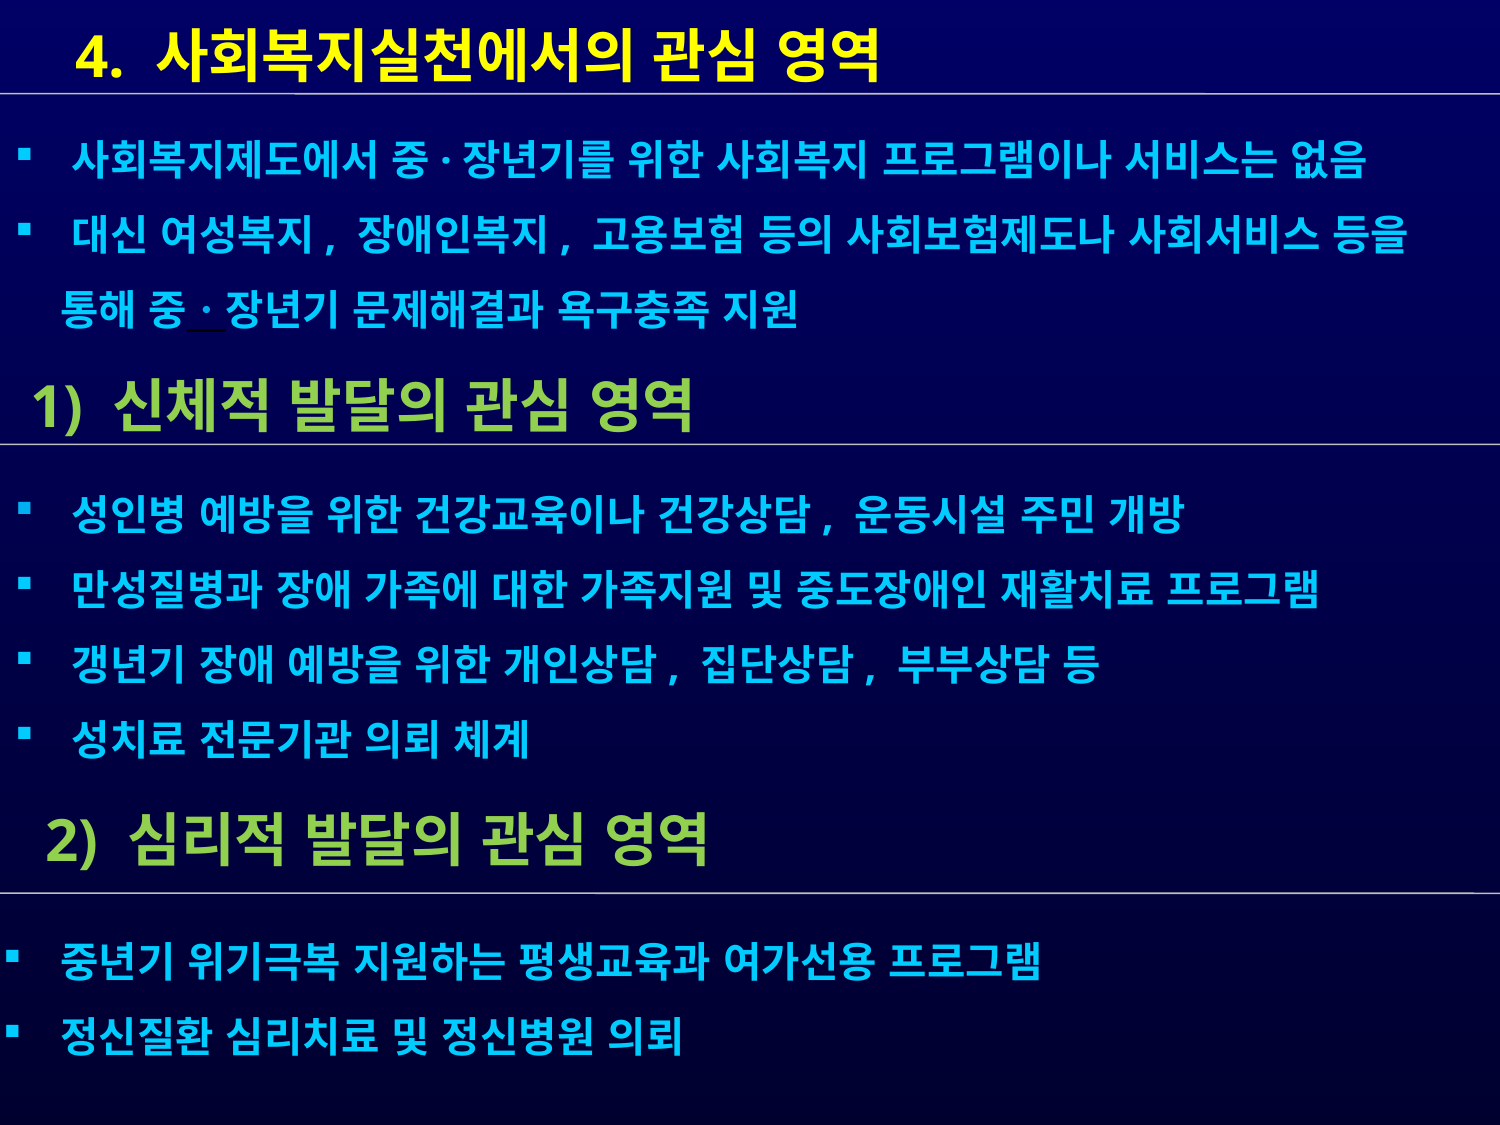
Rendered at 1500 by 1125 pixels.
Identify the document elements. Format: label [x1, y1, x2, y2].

text_box [0, 11, 1500, 1071]
